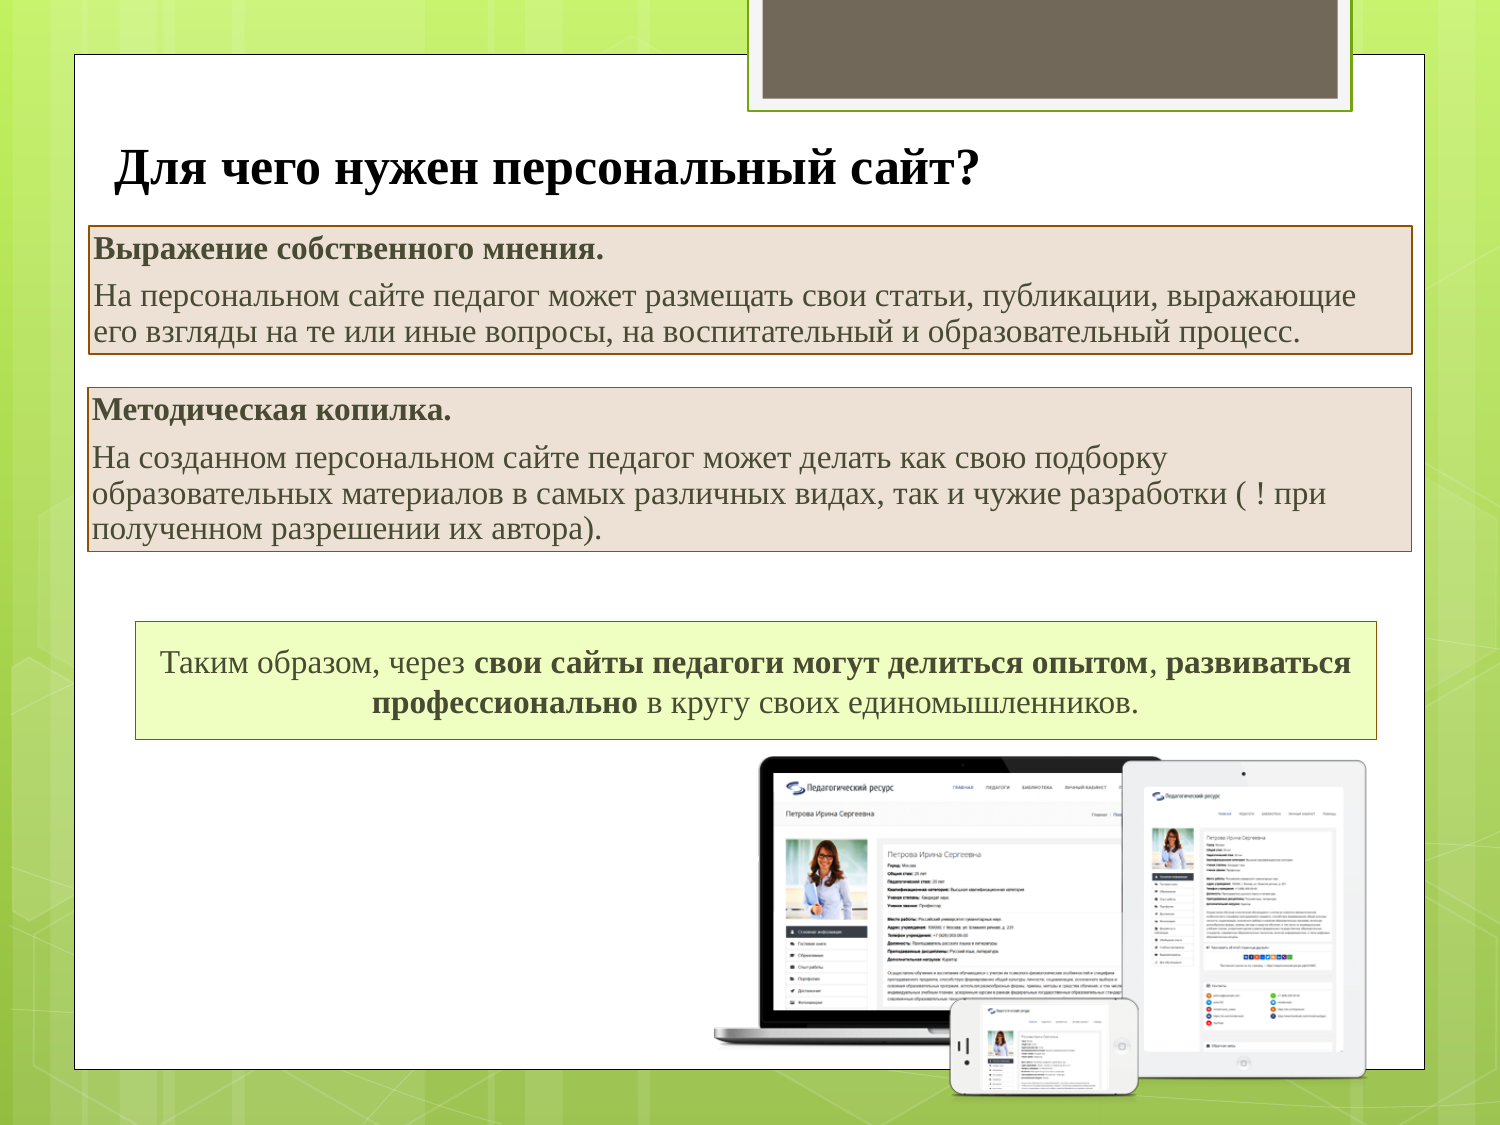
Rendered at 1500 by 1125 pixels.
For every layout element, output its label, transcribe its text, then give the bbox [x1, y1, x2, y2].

picture [714, 756, 1370, 1105]
text_box Методическая копилка. На созданном персональном сайте педагог может делать как свою подборку образовательных материалов в самых различных видах, так и чужие разработки ( ! при полученном разрешении их автора). [87, 387, 1412, 552]
text_box Выражение собственного мнения. На персональном сайте педагог может размещать свои статьи, публикации, выражающие его взгляды на те или иные вопросы, на воспитательный и образовательный процесс. [88, 225, 1413, 355]
text_box Для чего нужен персональный сайт? [100, 125, 1115, 203]
text_box Таким образом, через свои сайты педагоги могут делиться опытом, развиваться профессионально в кругу своих единомышленников. [134, 620, 1377, 741]
